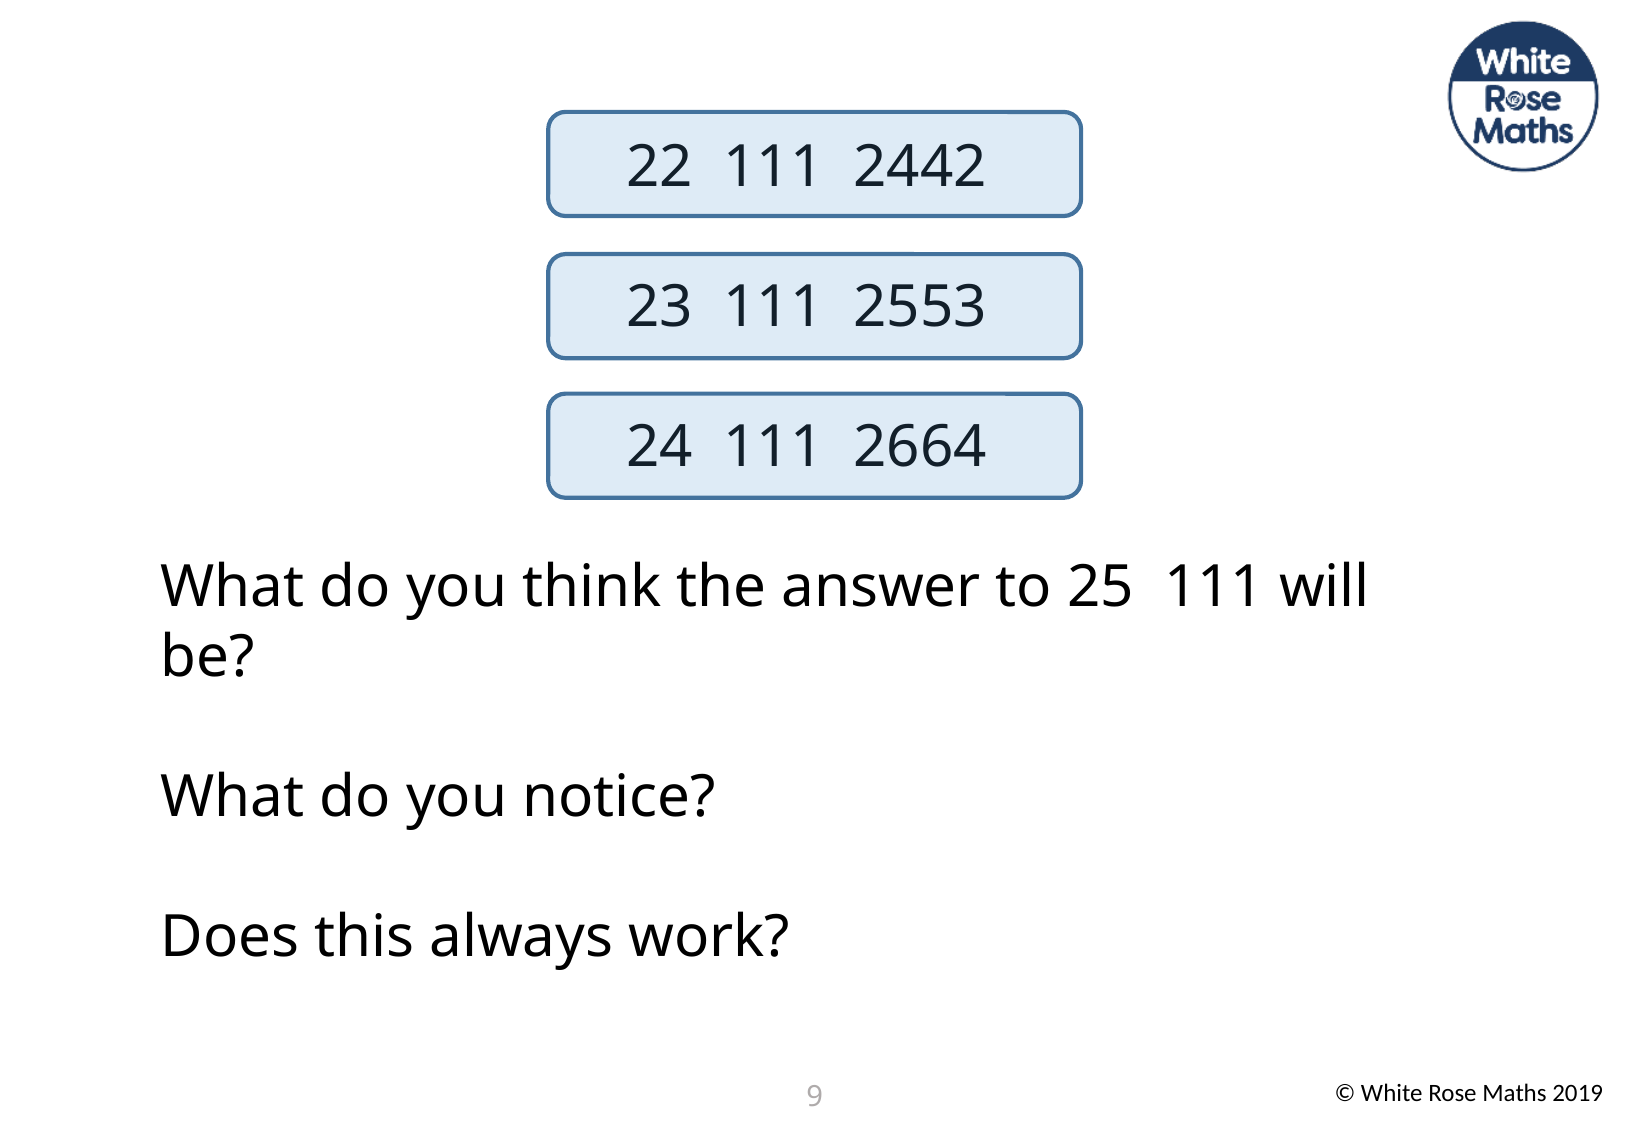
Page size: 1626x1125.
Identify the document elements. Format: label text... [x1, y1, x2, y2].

picture [1444, 17, 1602, 175]
text_box [548, 254, 1082, 359]
text_box [548, 393, 1082, 498]
slide_number 9 [776, 1069, 854, 1125]
text_box [548, 111, 1082, 217]
